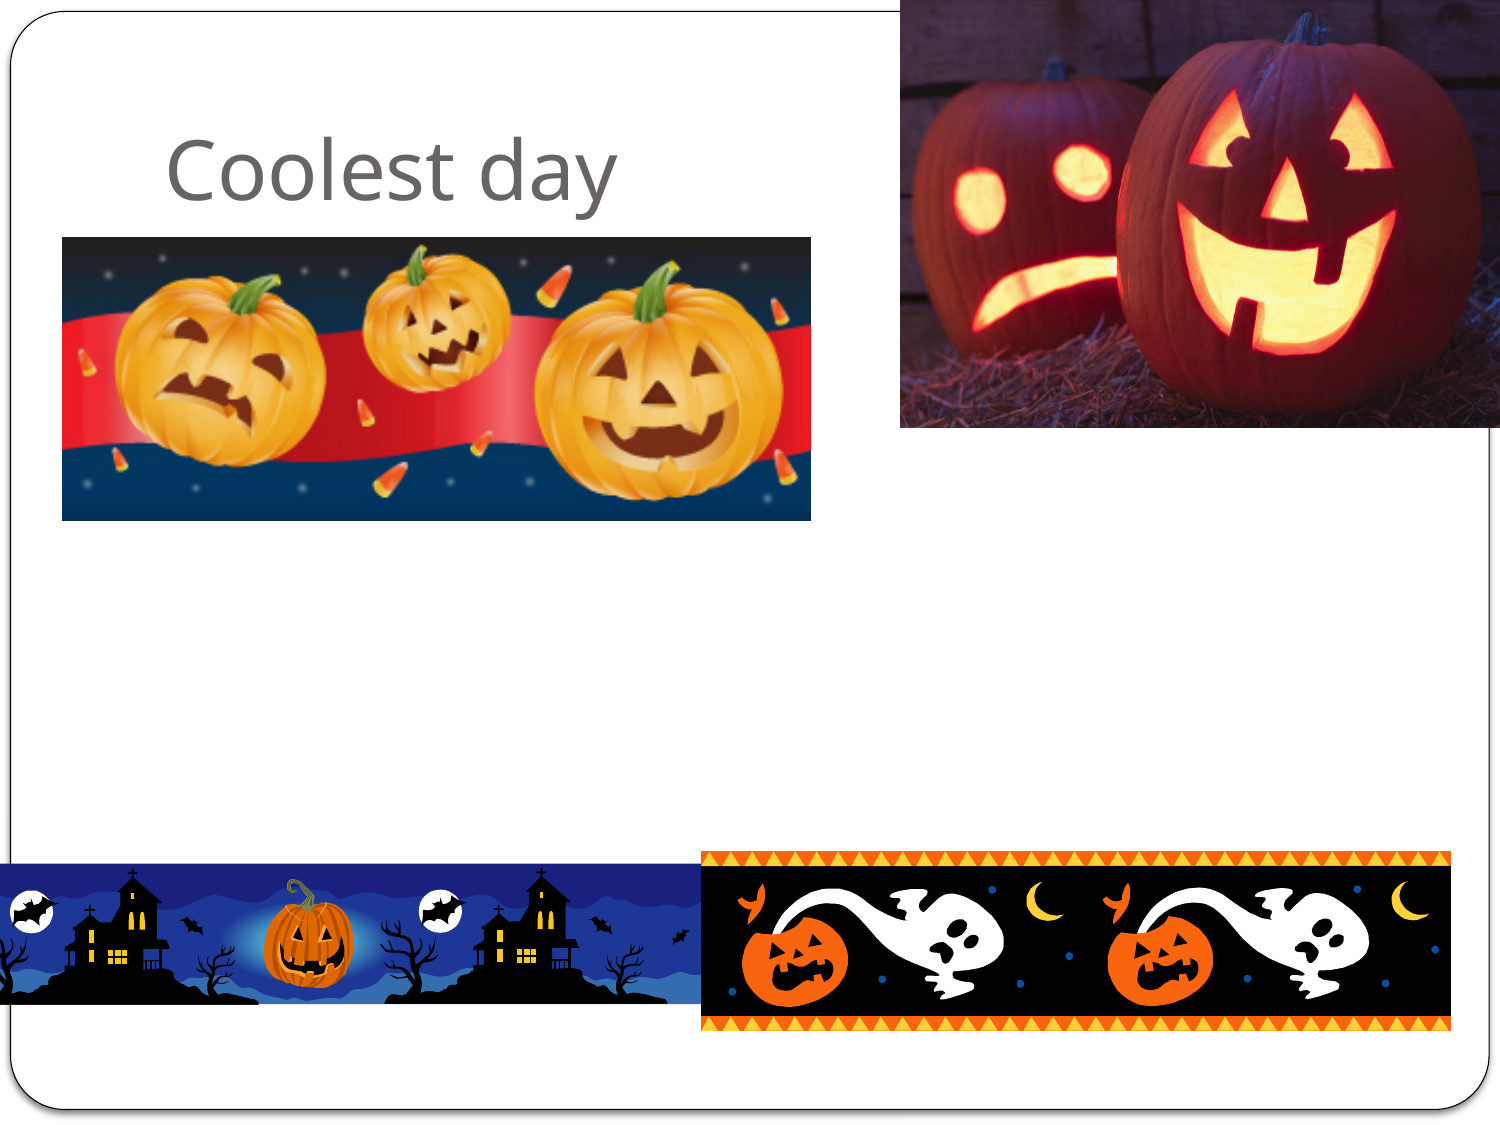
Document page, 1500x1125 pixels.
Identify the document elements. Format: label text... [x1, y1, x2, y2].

title Coolest day [150, 45, 893, 233]
picture [0, 849, 1453, 1033]
picture [62, 237, 811, 522]
picture [899, 0, 1500, 429]
